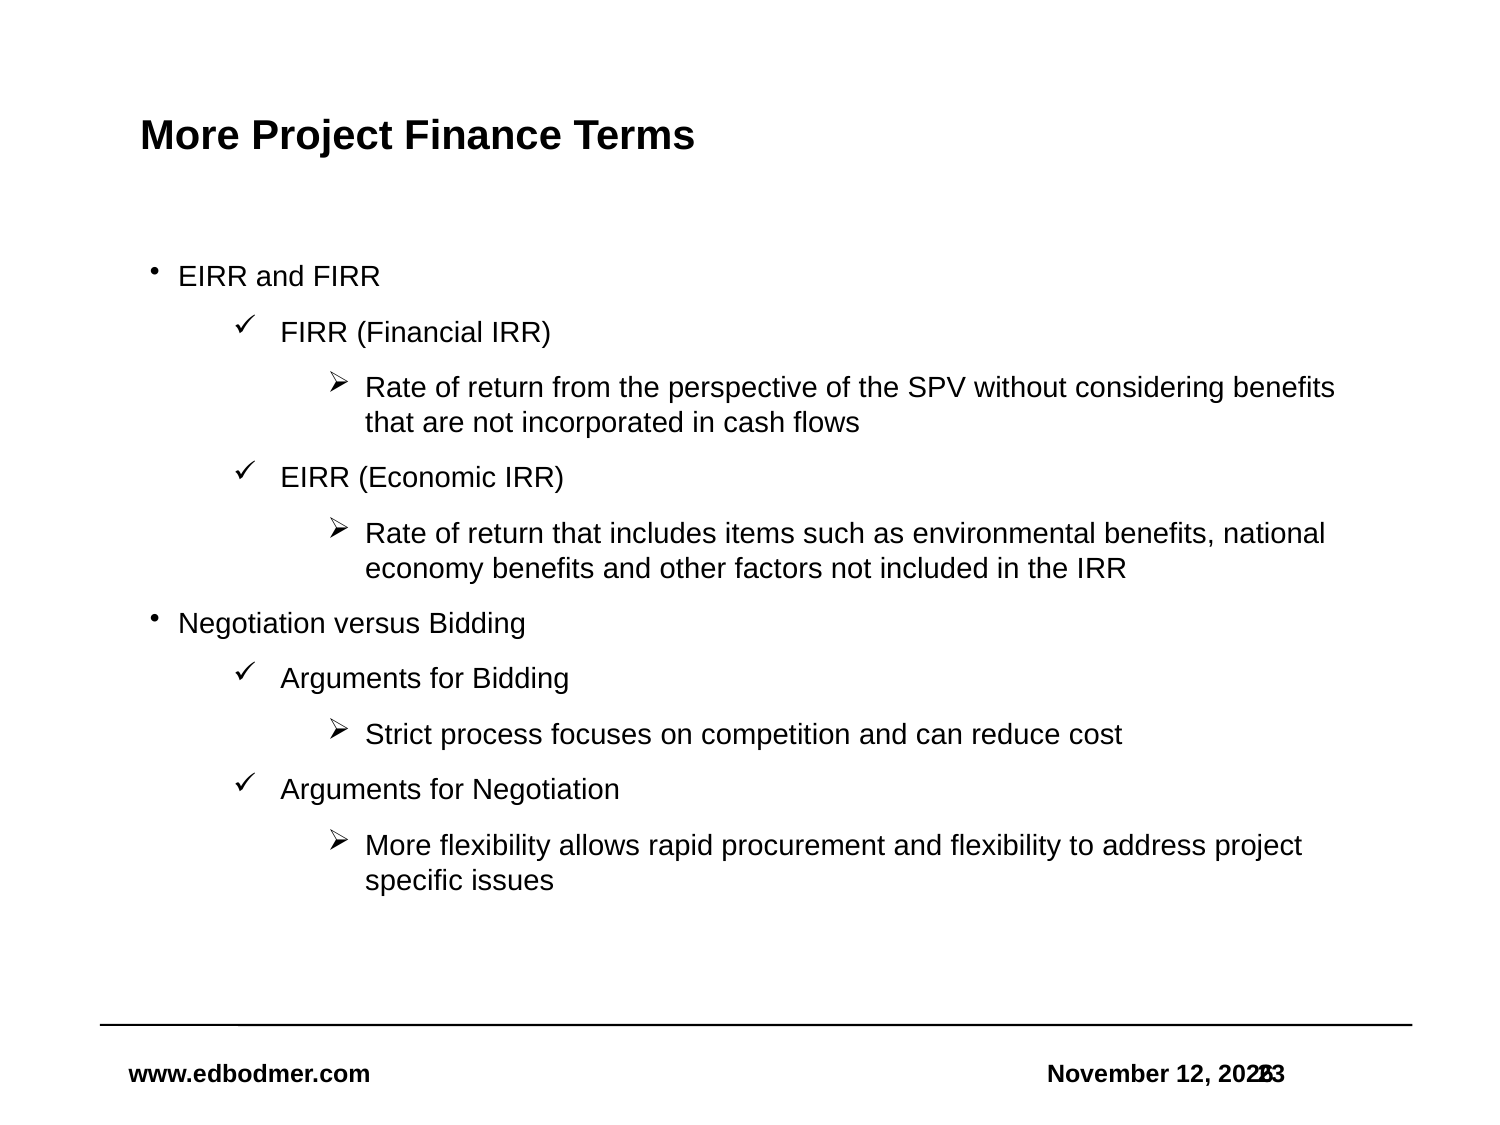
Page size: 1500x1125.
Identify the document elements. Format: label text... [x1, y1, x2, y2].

list EIRR and FIRR FIRR (Financial IRR) Rate of return from the perspective of the SPV without considering benefits that are not incorporated in cash flows EIRR (Economic IRR) Rate of return that includes items such as environmental benefits, national economy benefits and other factors not included in the IRR Negotiation versus Bidding Arguments for Bidding Strict process focuses on competition and can reduce cost Arguments for Negotiation More flexibility allows rapid procurement and flexibility to address project specific issues [124, 249, 1376, 1001]
title More Project Finance Terms [124, 99, 1288, 226]
